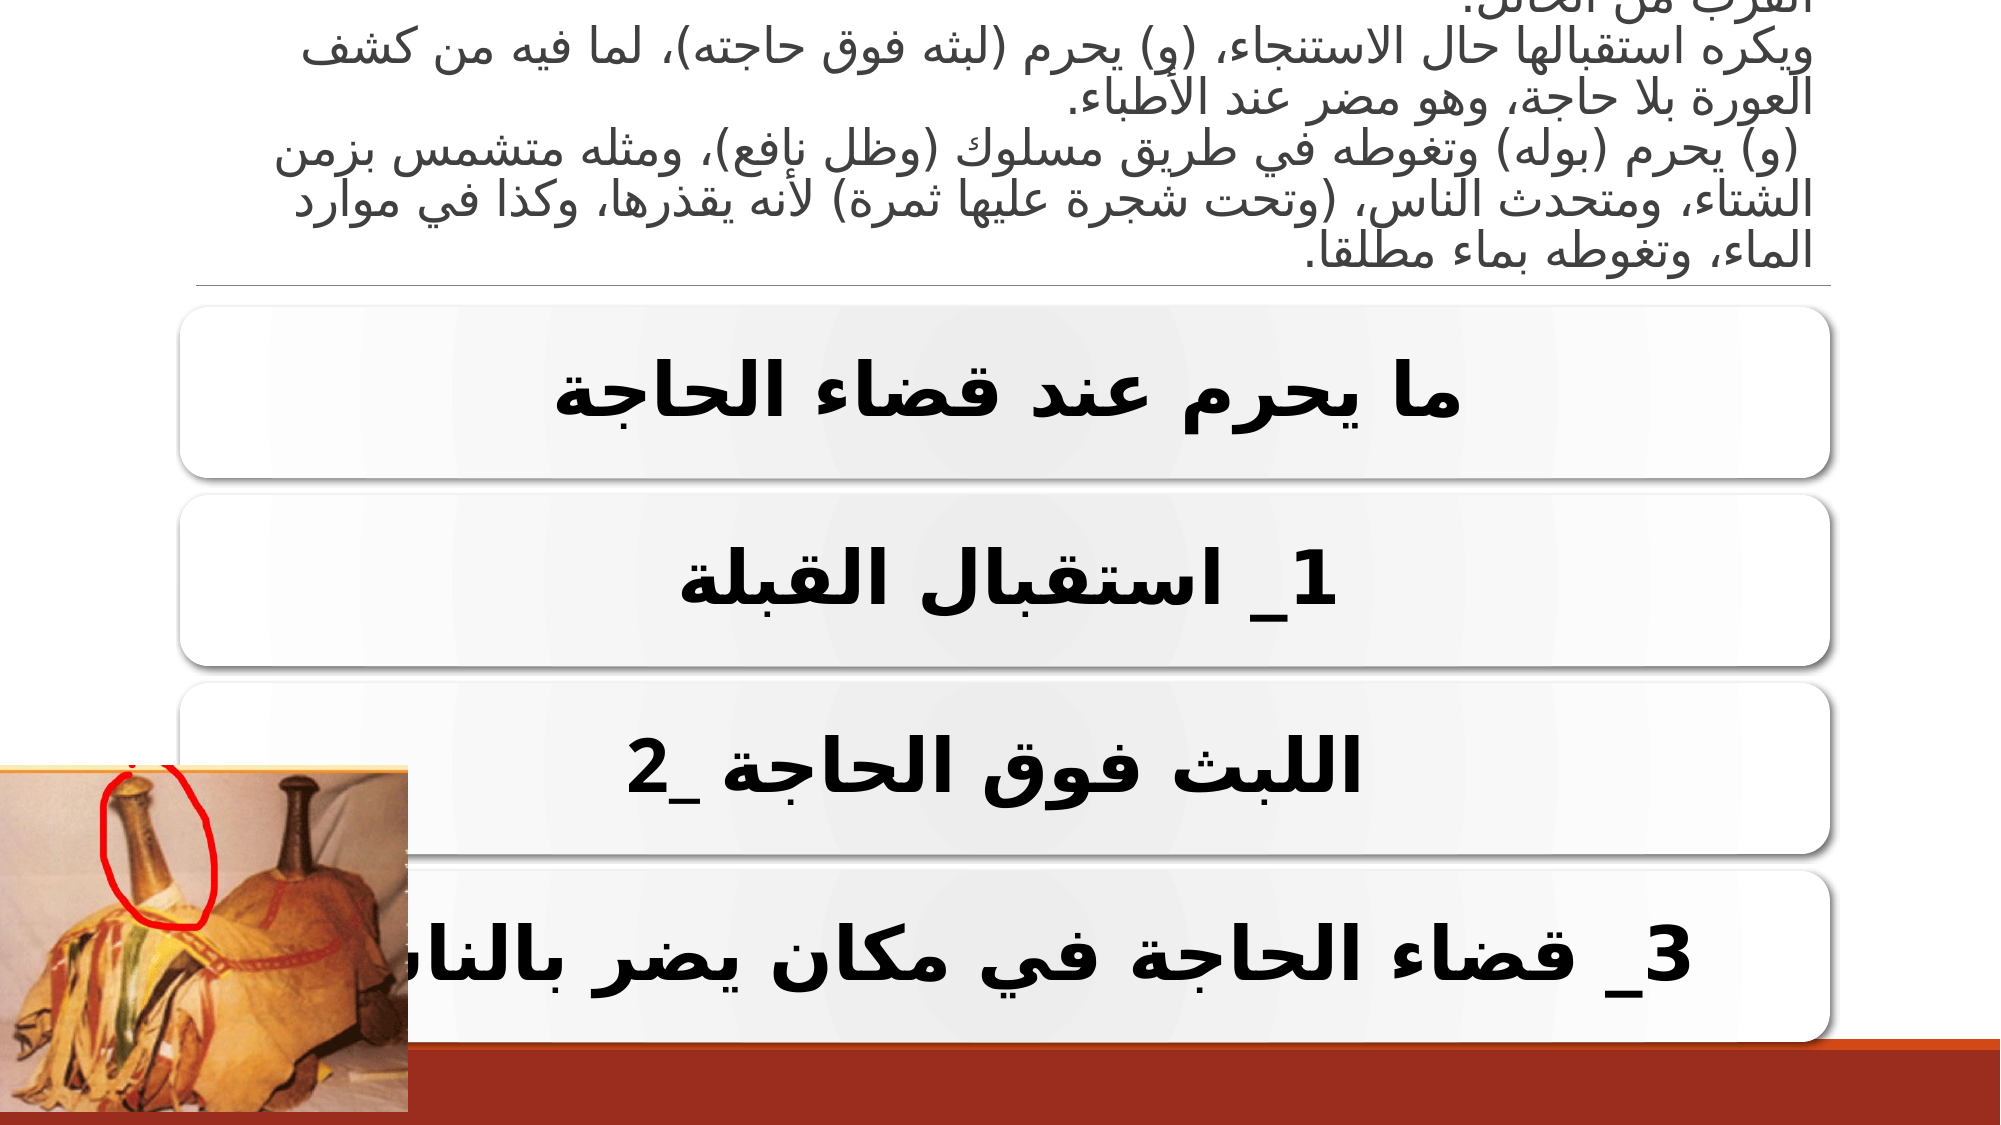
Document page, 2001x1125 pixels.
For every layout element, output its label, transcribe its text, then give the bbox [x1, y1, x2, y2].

title (ويحرم استقبال القبلة واستدبارها) حال قضاء الحاجة (في غير بنيان) لخبر أبي أيوب مرفوعا «إذا أتيتم الغائط فلا تستقبلوا القبلة ولا تستدبروها، ولكن شرقوا أو غربوا» متفق عليه . ويكفي انحرافه عن جهة القبلة، وحائل ولو كمؤخرة الرحل، ولا يعتبر القرب من الحائل. ويكره استقبالها حال الاستنجاء، (و) يحرم (لبثه فوق حاجته)، لما فيه من كشف العورة بلا حاجة، وهو مضر عند الأطباء. (و) يحرم (بوله) وتغوطه في طريق مسلوك (وظل نافع)، ومثله متشمس بزمن الشتاء، ومتحدث الناس، (وتحت شجرة عليها ثمرة) لأنه يقذرها، وكذا في موارد الماء، وتغوطه بماء مطلقا. [183, 0, 1830, 285]
picture [0, 765, 409, 1113]
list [179, 302, 1831, 1047]
